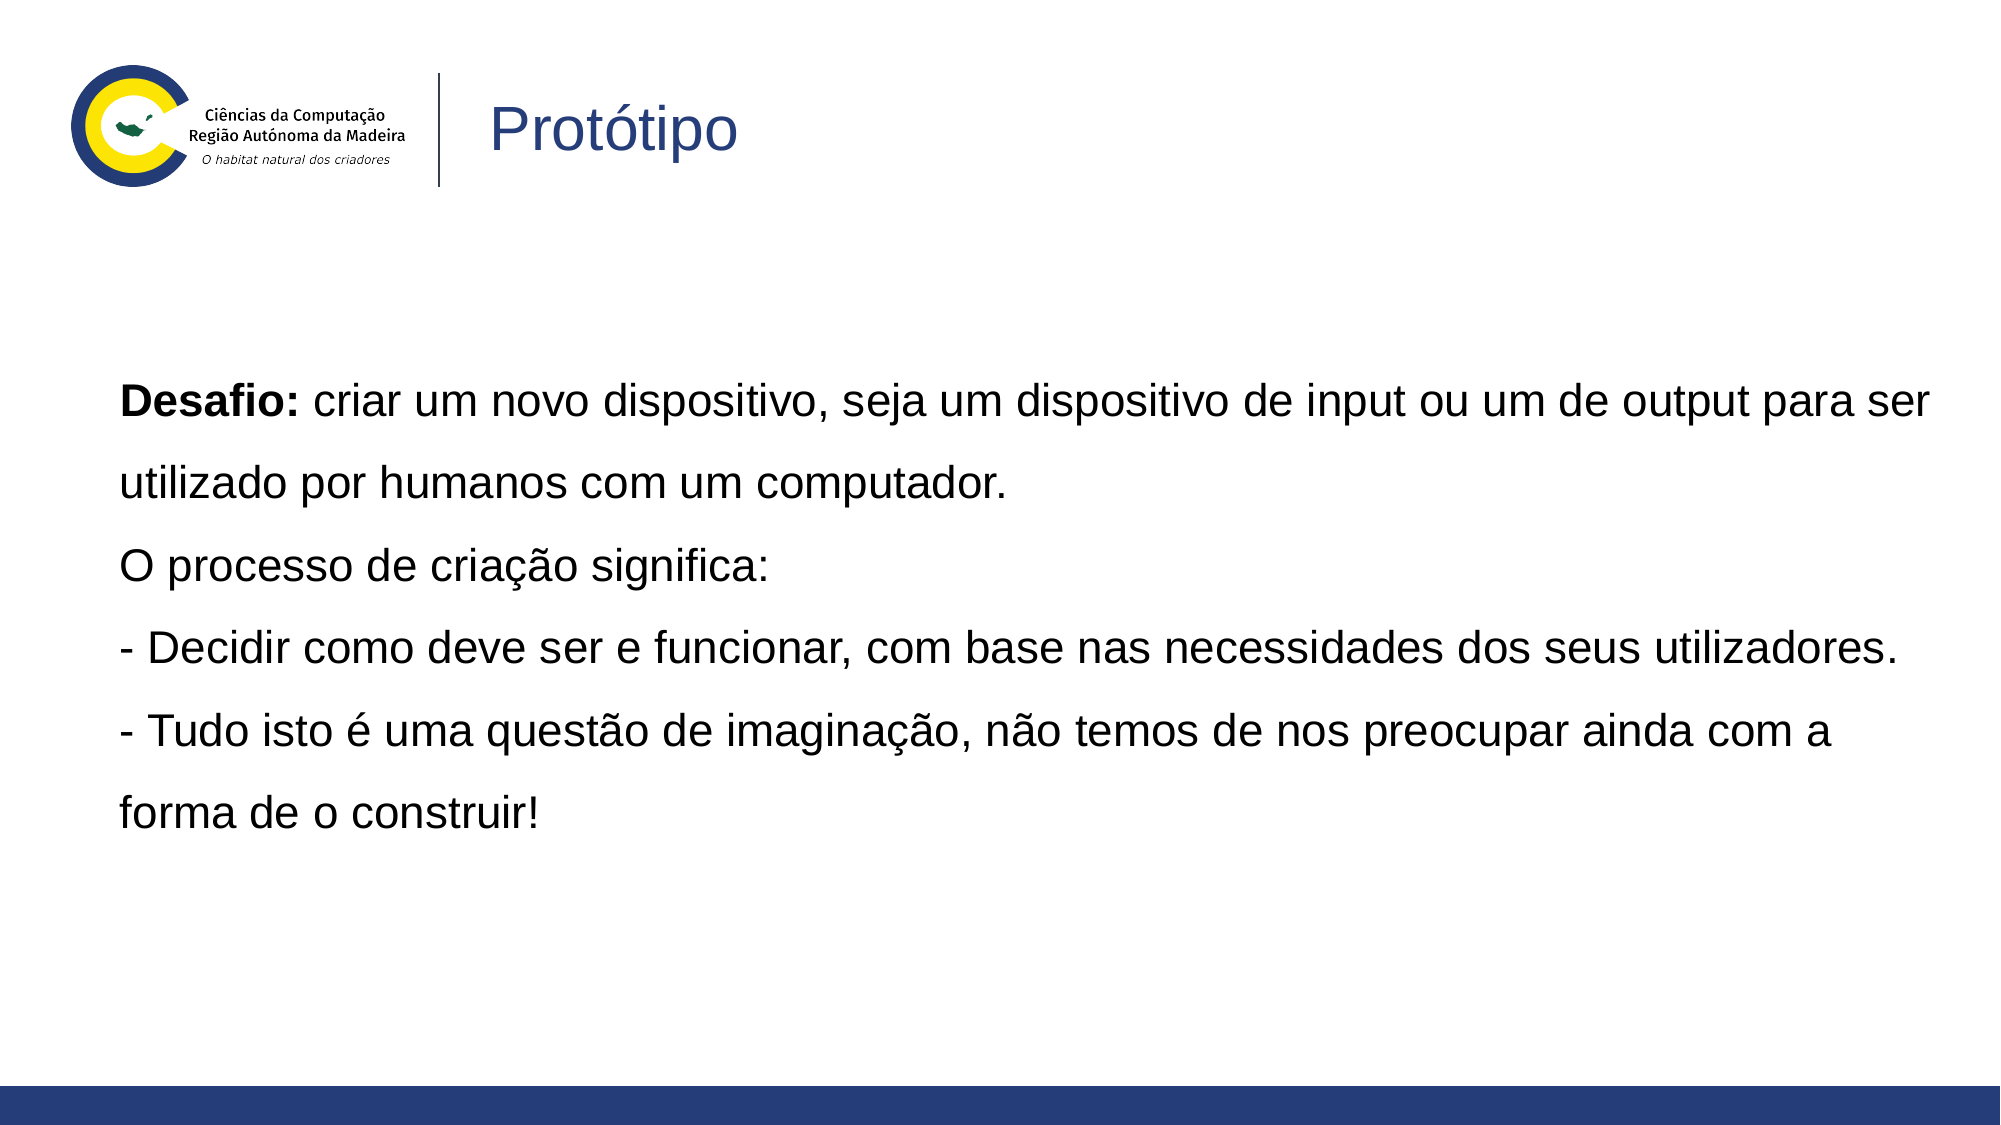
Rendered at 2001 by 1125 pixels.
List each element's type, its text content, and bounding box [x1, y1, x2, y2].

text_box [71, 65, 440, 188]
text_box Protótipo [474, 80, 755, 171]
text_box Desafio: criar um novo dispositivo, seja um dispositivo de input ou um de output para ser utilizado por humanos com um computador. O processo de criação significa: - Decidir como deve ser e funcionar, com base nas necessidades dos seus utilizadores. - Tudo isto é uma questão de imaginação, não temos de nos preocupar ainda com a forma de o construir! [104, 335, 1959, 846]
text_box [0, 1085, 2000, 1125]
